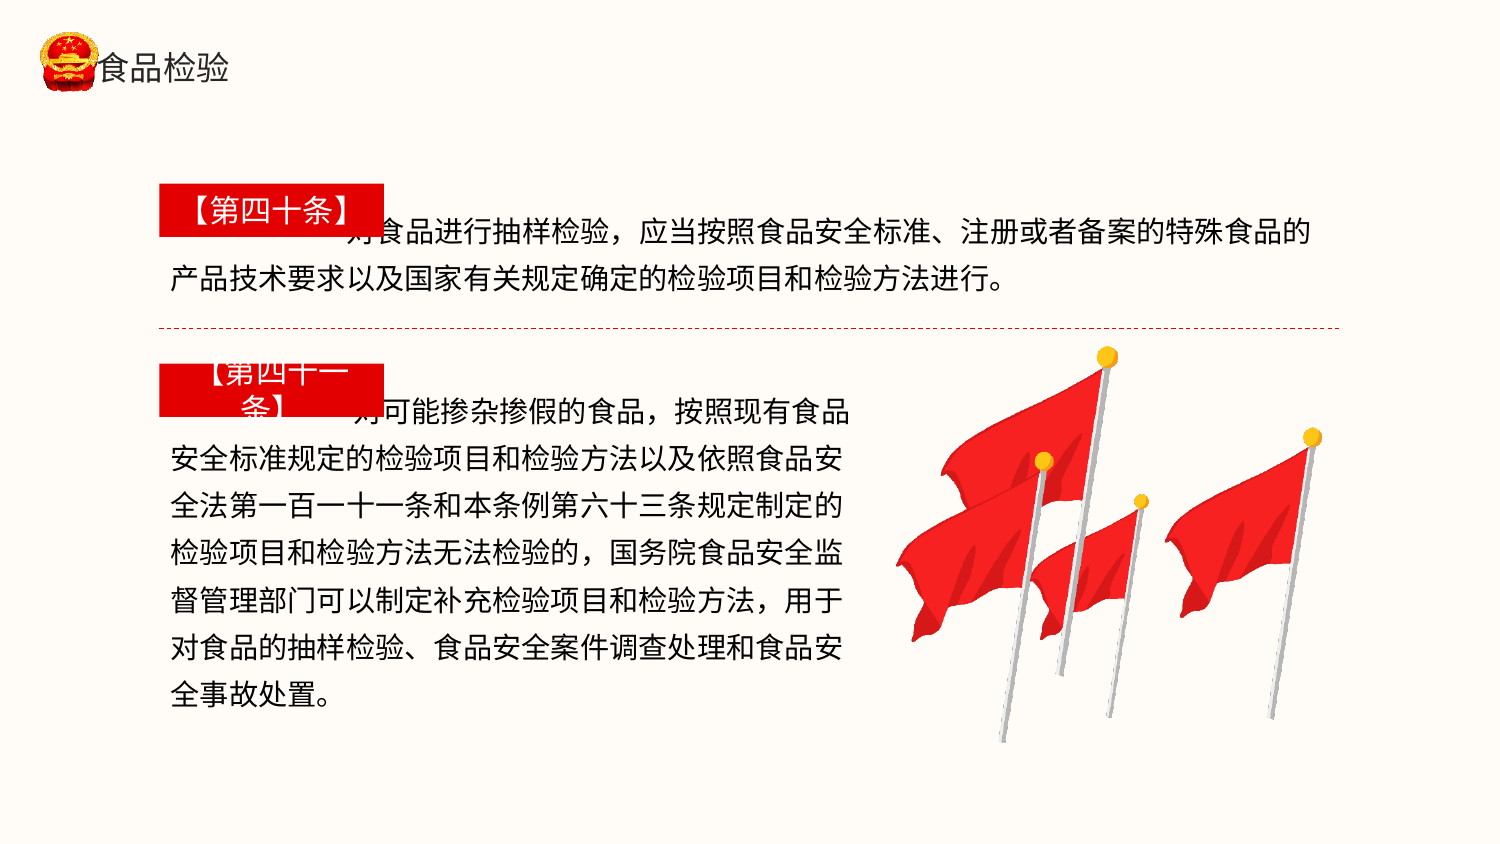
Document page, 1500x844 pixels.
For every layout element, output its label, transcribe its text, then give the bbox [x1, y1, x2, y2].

text_box 【第四十条】 [158, 183, 385, 238]
picture [896, 346, 1322, 743]
text_box 对食品进行抽样检验，应当按照食品安全标准、注册或者备案的特殊食品的产品技术要求以及国家有关规定确定的检验项目和检验方法进行。 [159, 195, 1341, 302]
text_box 食品检验 [81, 37, 588, 98]
text_box 【第四十一条】 [158, 363, 385, 418]
text_box 对可能掺杂掺假的食品，按照现有食品安全标准规定的检验项目和检验方法以及依照食品安全法第一百一十一条和本条例第六十三条规定制定的检验项目和检验方法无法检验的，国务院食品安全监督管理部门可以制定补充检验项目和检验方法，用于对食品的抽样检验、食品安全案件调查处理和食品安全事故处置。 [159, 375, 880, 717]
picture [31, 21, 104, 97]
